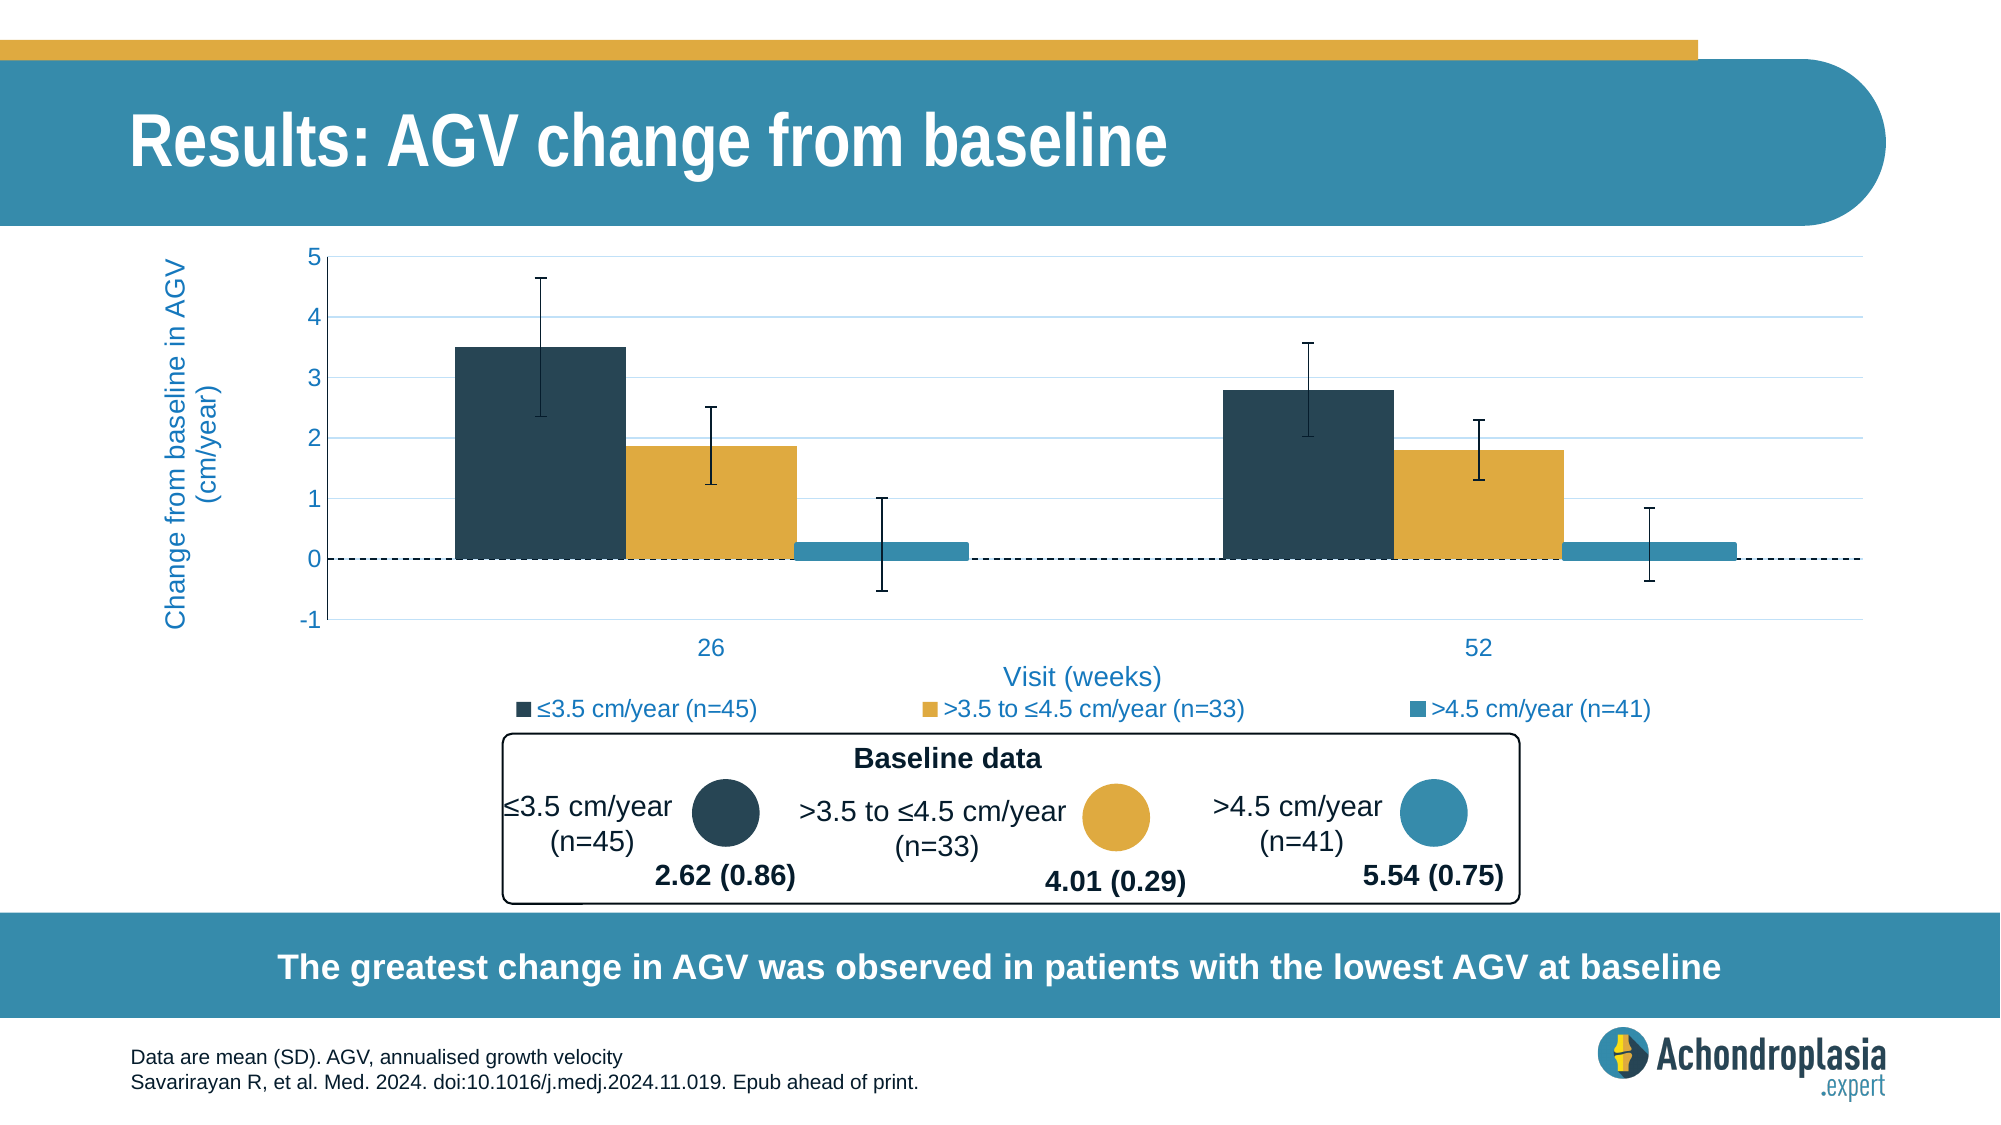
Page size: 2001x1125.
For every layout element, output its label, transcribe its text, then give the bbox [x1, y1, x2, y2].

footer Data are mean (SD). AGV, annualised growth velocity Savarirayan R, et al. Med. 2024. doi:10.1016/j.medj.2024.11.019. Epub ahead of print. [115, 1018, 1598, 1102]
list The greatest change in AGV was observed in patients with the lowest AGV at baseline [0, 912, 2000, 1018]
title Results: AGV change from baseline [114, 59, 1886, 225]
picture [1598, 1027, 1886, 1102]
chart [113, 237, 1886, 736]
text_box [479, 731, 1520, 906]
